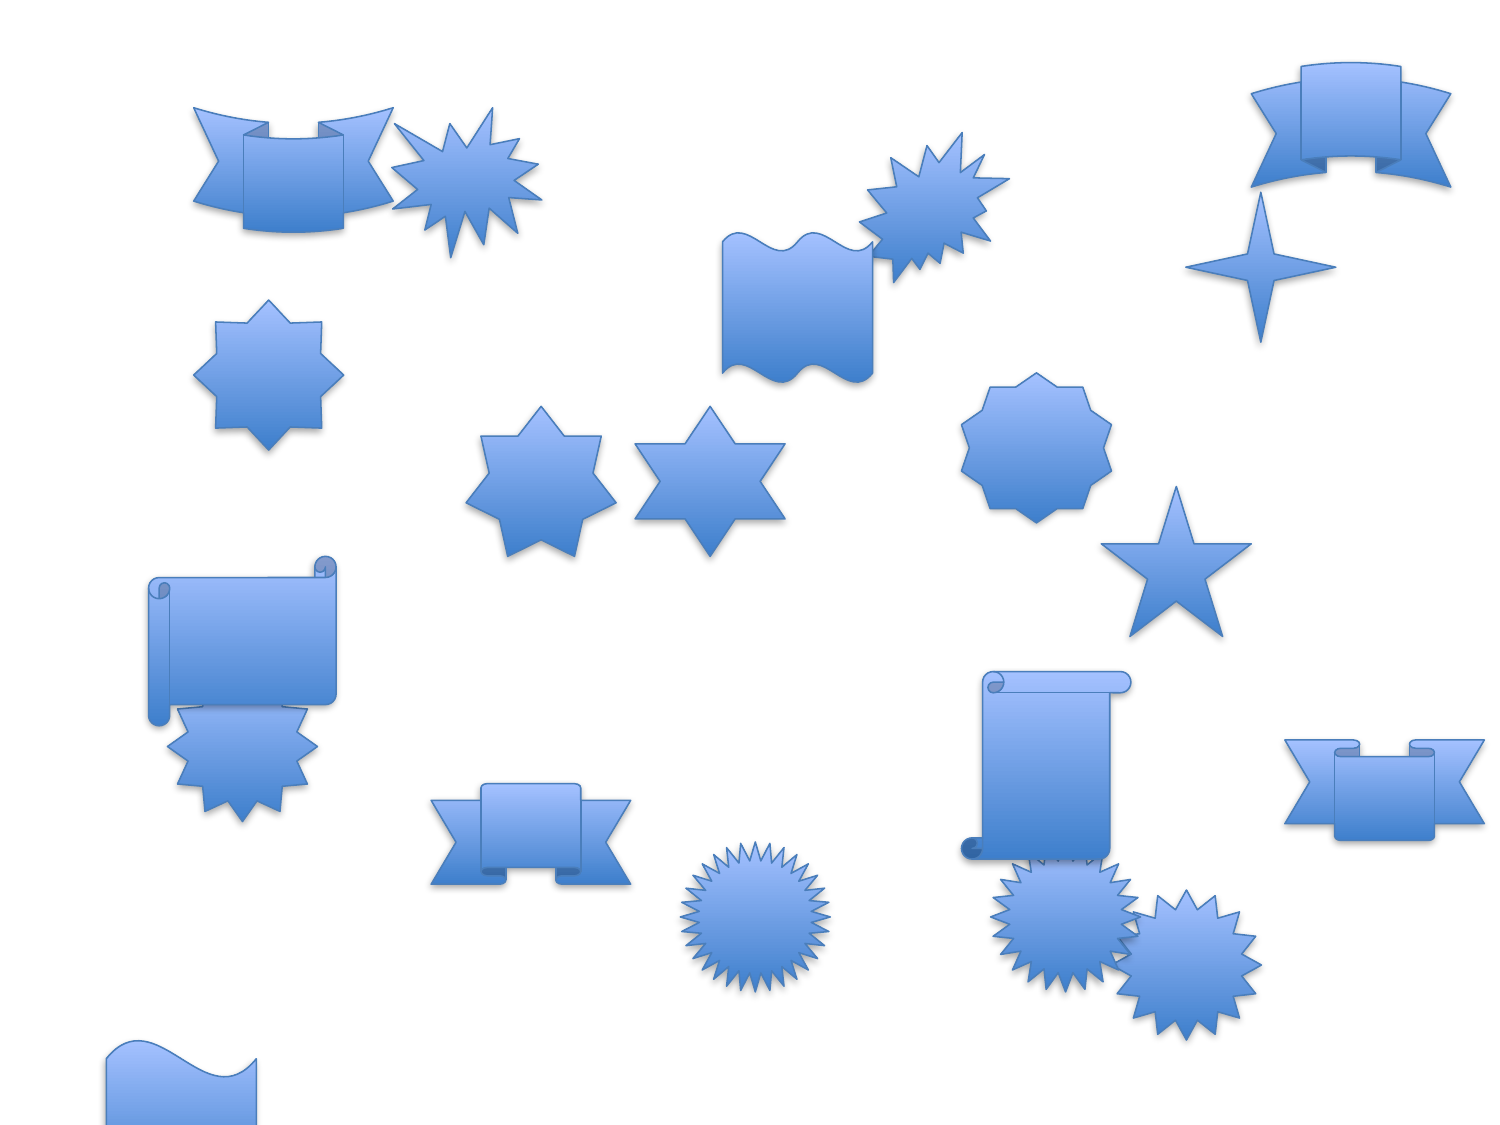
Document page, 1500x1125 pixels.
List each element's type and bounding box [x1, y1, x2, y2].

text_box [679, 841, 832, 993]
text_box [430, 782, 632, 885]
text_box [960, 670, 1132, 860]
text_box [1100, 485, 1252, 638]
text_box [721, 232, 874, 383]
text_box [1250, 61, 1452, 188]
text_box [166, 713, 319, 823]
text_box [192, 299, 345, 451]
text_box [960, 372, 1113, 524]
text_box [391, 106, 543, 259]
text_box [858, 131, 1011, 284]
text_box [147, 555, 337, 727]
text_box [1284, 739, 1486, 842]
text_box [1185, 193, 1337, 343]
text_box [105, 1039, 258, 1125]
text_box [465, 405, 617, 558]
text_box [989, 863, 1142, 993]
text_box [634, 405, 786, 558]
text_box [192, 106, 394, 233]
text_box [1116, 889, 1263, 1041]
